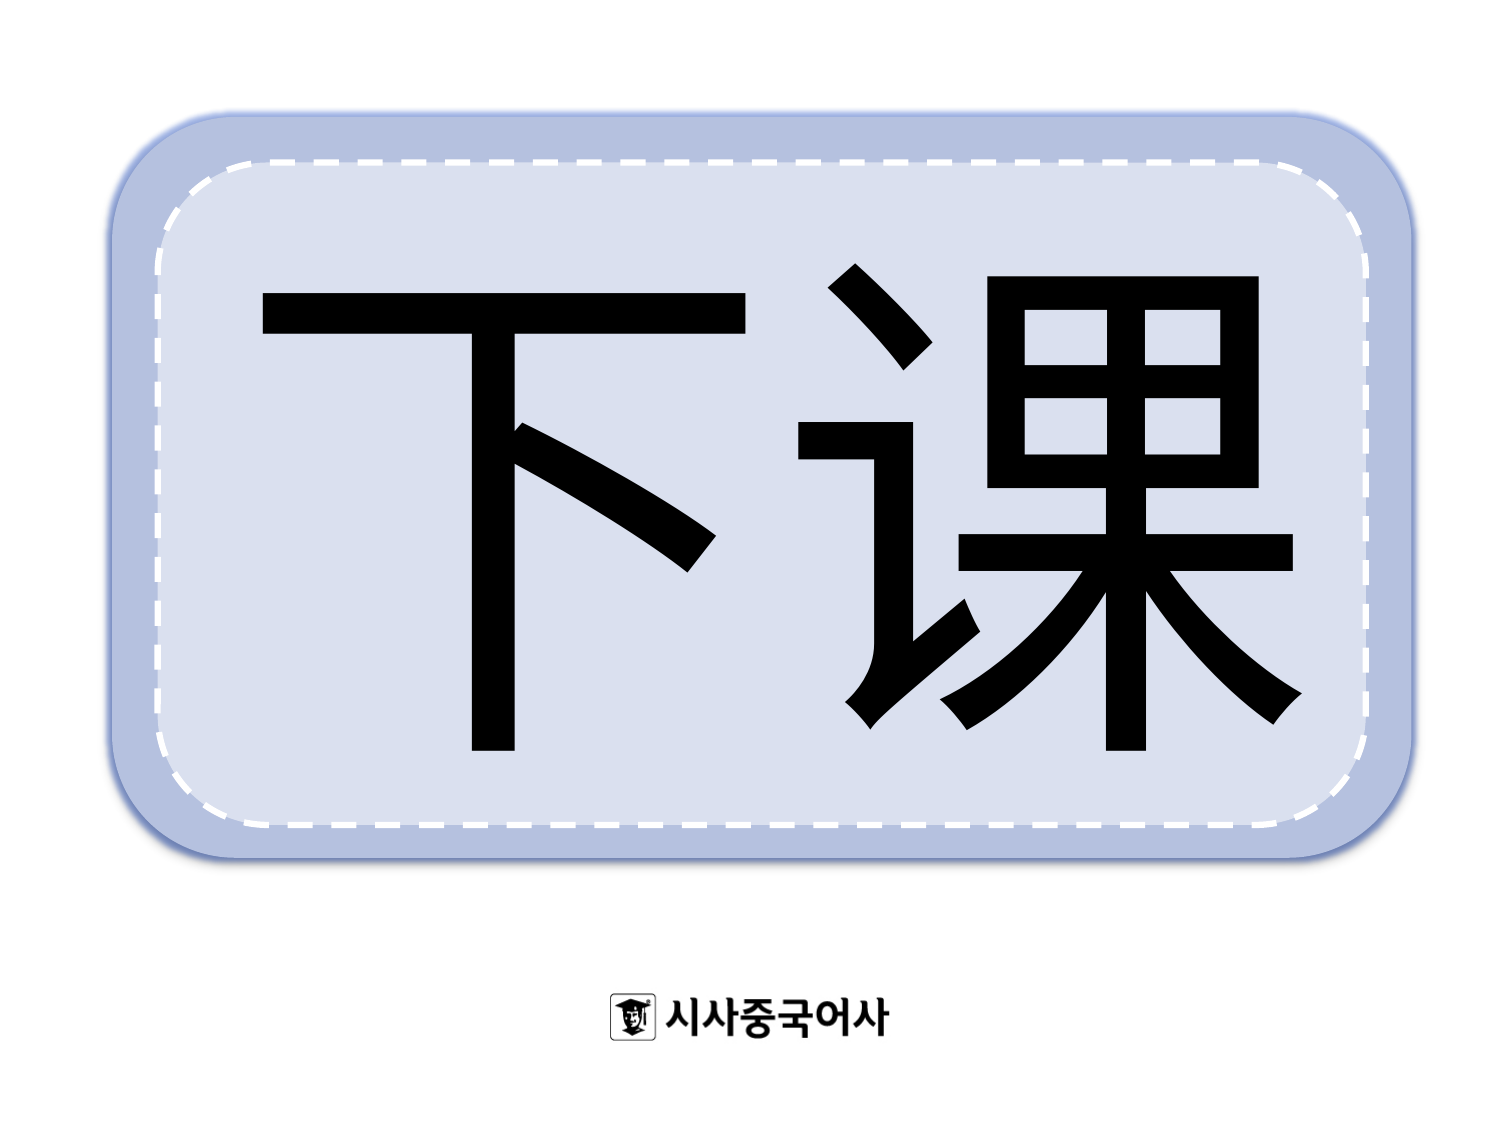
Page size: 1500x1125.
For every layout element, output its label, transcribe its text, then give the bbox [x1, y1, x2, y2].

picture [602, 987, 898, 1047]
text_box 下课 [171, 160, 1380, 824]
